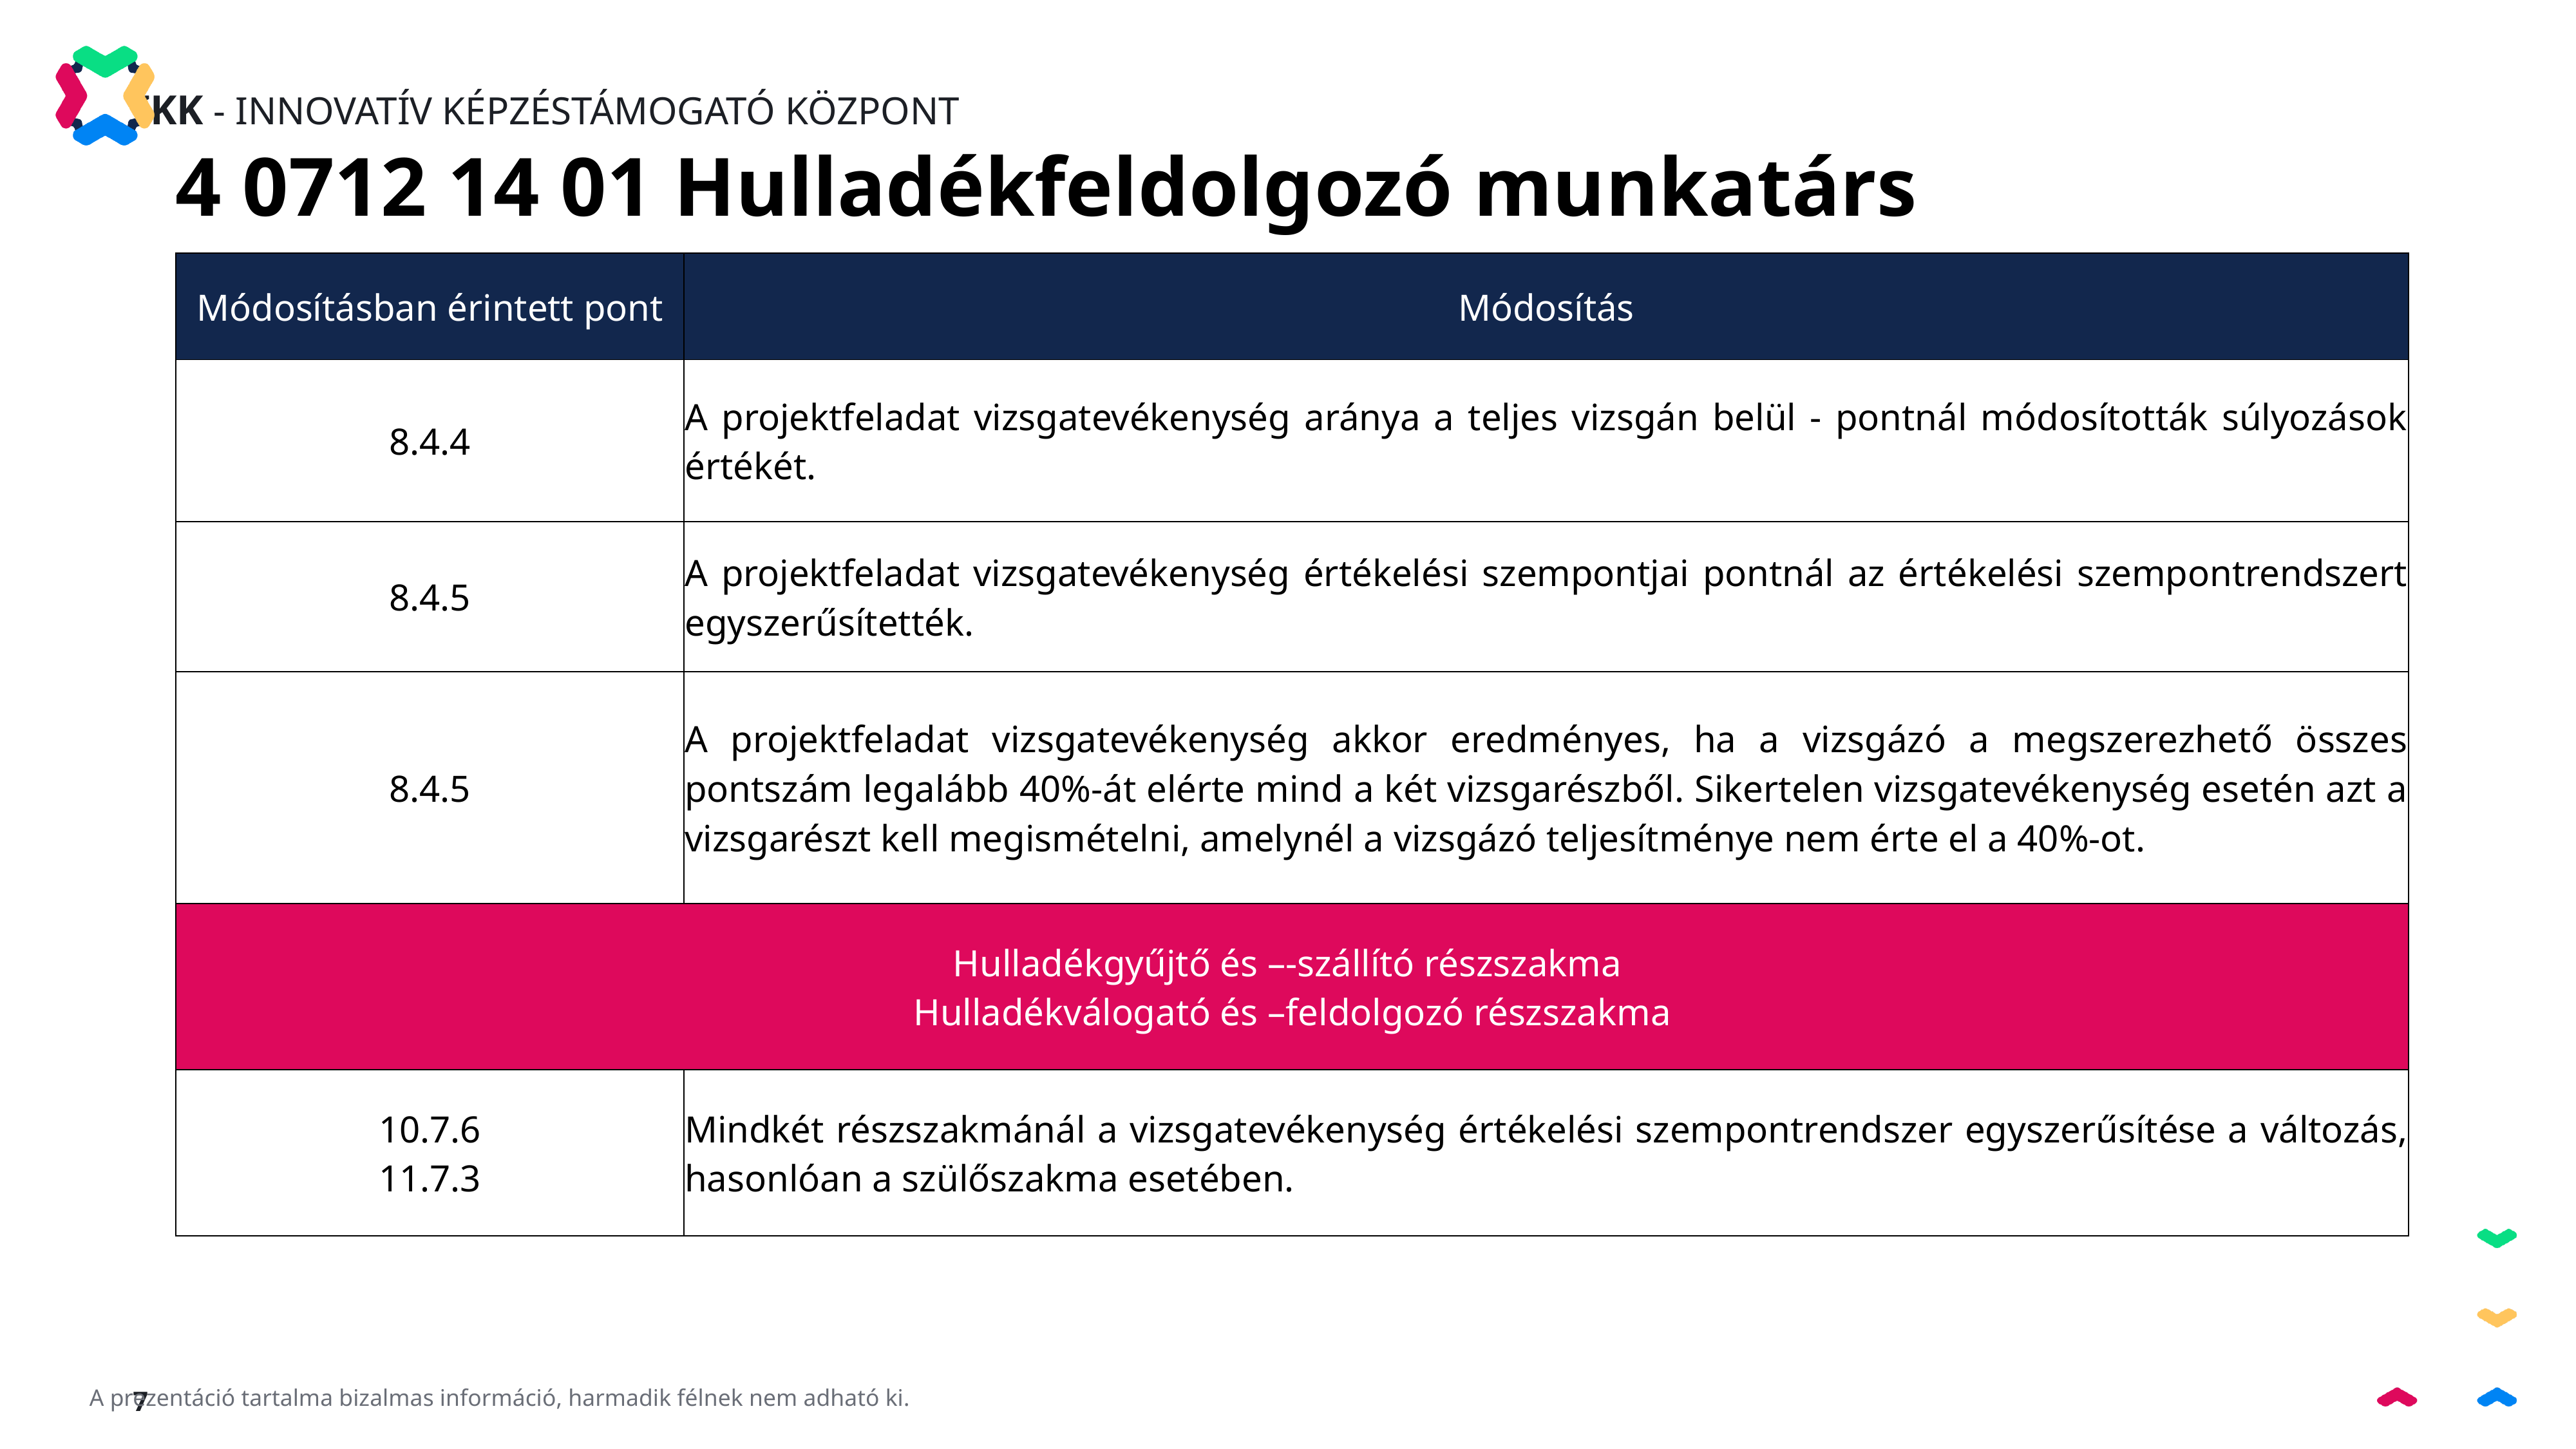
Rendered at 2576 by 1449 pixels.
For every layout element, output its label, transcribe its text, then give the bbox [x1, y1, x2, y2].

table_header Módosításban érintett pont [176, 254, 683, 359]
table_cell A projektfeladat vizsgatevékenység akkor eredményes, ha a vizsgázó a megszerezhető összes pontszám legalább 40%-át elérte mind a két vizsgarészből. Sikertelen vizsgatevékenység esetén azt a vizsgarészt kell megismételni, amelynél a vizsgázó teljesítménye nem érte el a 40%-ot. [685, 672, 2408, 903]
table_header Módosítás [685, 254, 2408, 359]
picture [55, 46, 155, 146]
table_cell Mindkét részszakmánál a vizsgatevékenység értékelési szempontrendszer egyszerűsítése a változás, hasonlóan a szülőszakma esetében. [685, 1070, 2408, 1235]
table_cell Hulladékgyűjtő és –-szállító részszakma Hulladékválogató és –feldolgozó részszakma [176, 904, 2408, 1069]
table_cell 8.4.5 [176, 672, 683, 903]
picture [2377, 1229, 2517, 1406]
list 4 0712 14 01 Hulladékfeldolgozó munkatárs [175, 135, 2294, 232]
table_cell A projektfeladat vizsgatevékenység értékelési szempontjai pontnál az értékelési szempontrendszert egyszerűsítették. [685, 522, 2408, 671]
table_cell 8.4.4 [176, 360, 683, 521]
table_cell A projektfeladat vizsgatevékenység aránya a teljes vizsgán belül - pontnál módosították súlyozások értékét. [685, 360, 2408, 521]
table_cell 8.4.5 [176, 522, 683, 671]
table_cell 10.7.6 11.7.3 [176, 1070, 683, 1235]
